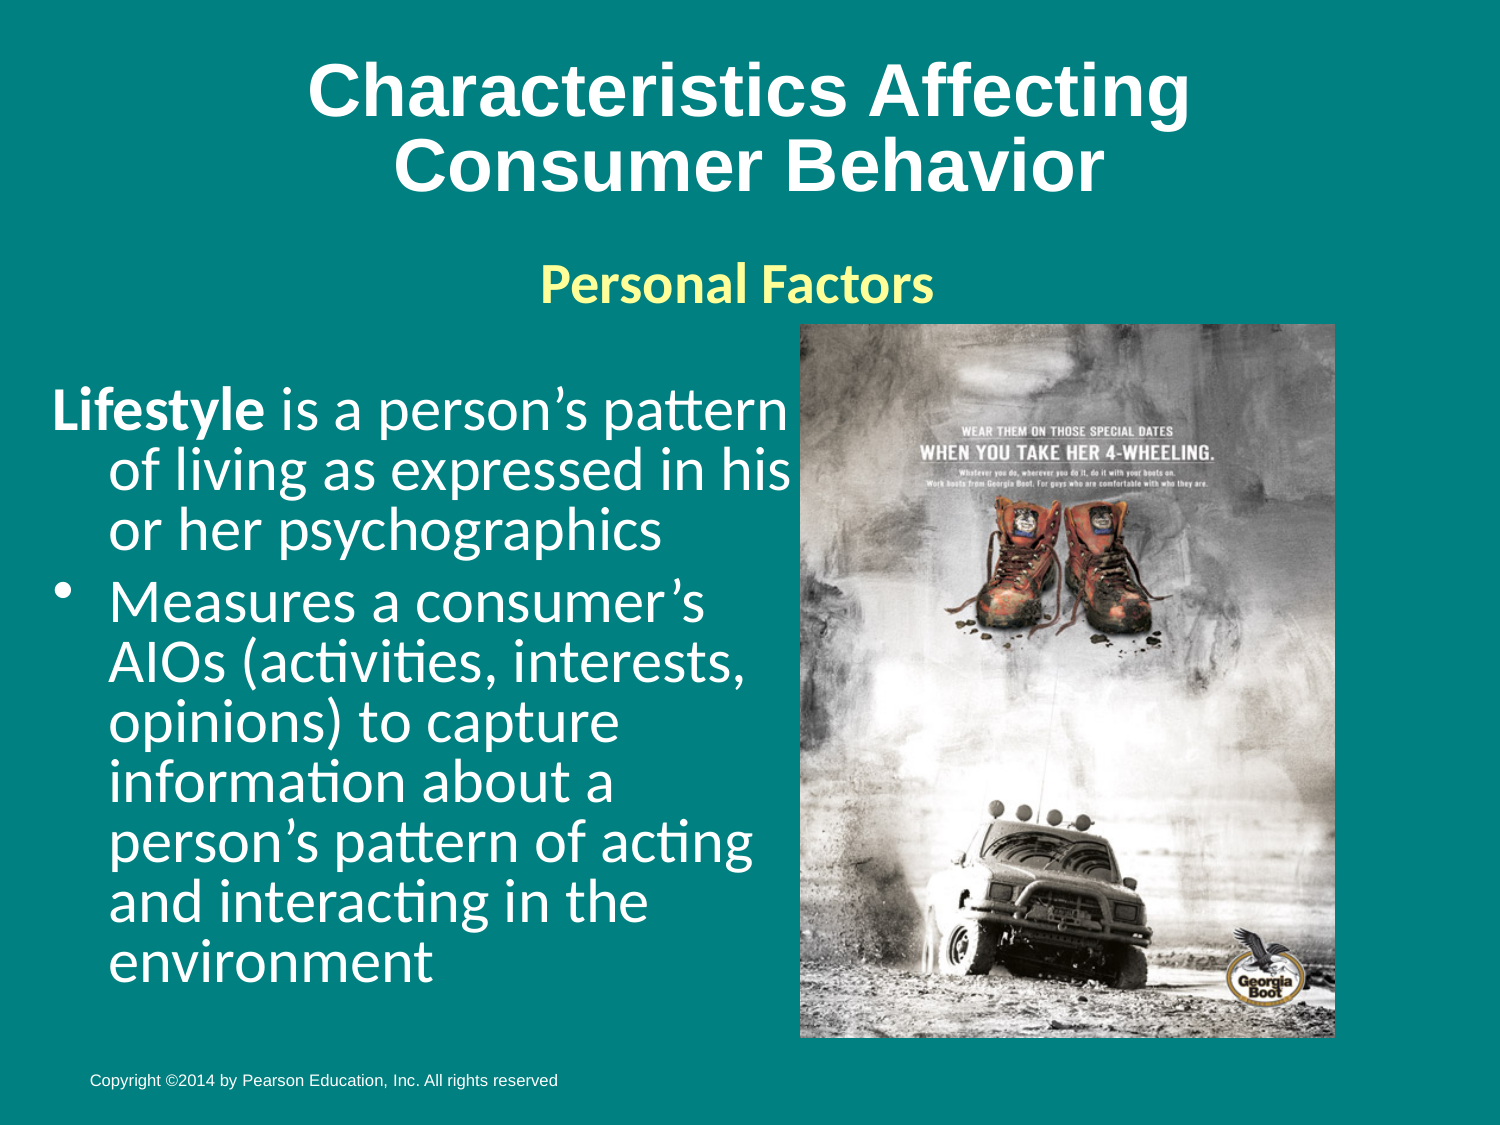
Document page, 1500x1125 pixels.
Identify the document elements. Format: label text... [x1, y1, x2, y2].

picture [799, 324, 1335, 1038]
text_box Copyright ©2014 by Pearson Education, Inc. All rights reserved [74, 1062, 825, 1098]
list Lifestyle is a person’s pattern of living as expressed in his or her psychographics Measures a consumer’s AIOs (activities, interests, opinions) to capture information about a person’s pattern of acting and interacting in the environment [37, 374, 813, 1088]
list Personal Factors [149, 237, 1326, 301]
title Characteristics Affecting Consumer Behavior [112, 29, 1388, 233]
